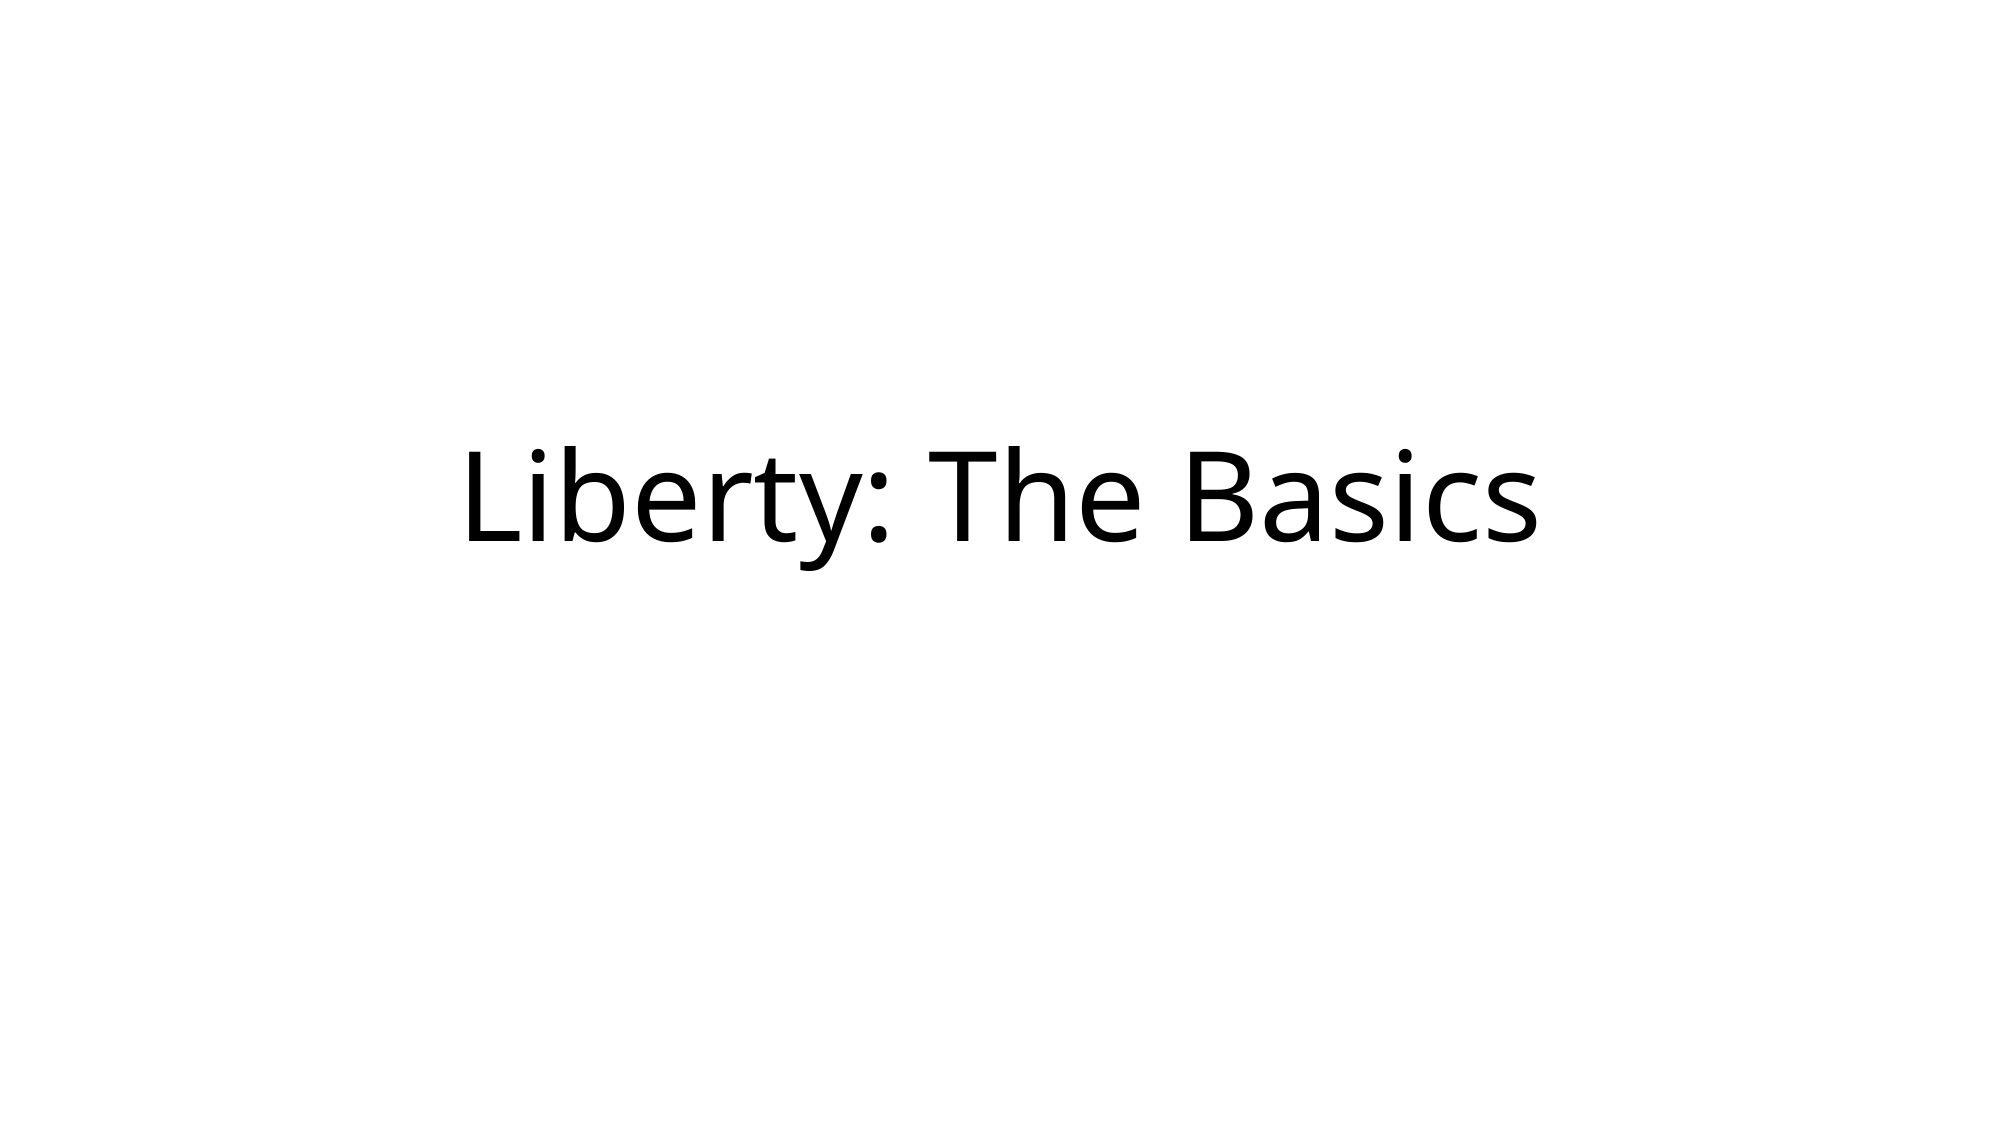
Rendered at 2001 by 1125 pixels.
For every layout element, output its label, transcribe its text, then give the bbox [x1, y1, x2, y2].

title Liberty: The Basics [249, 184, 1750, 576]
